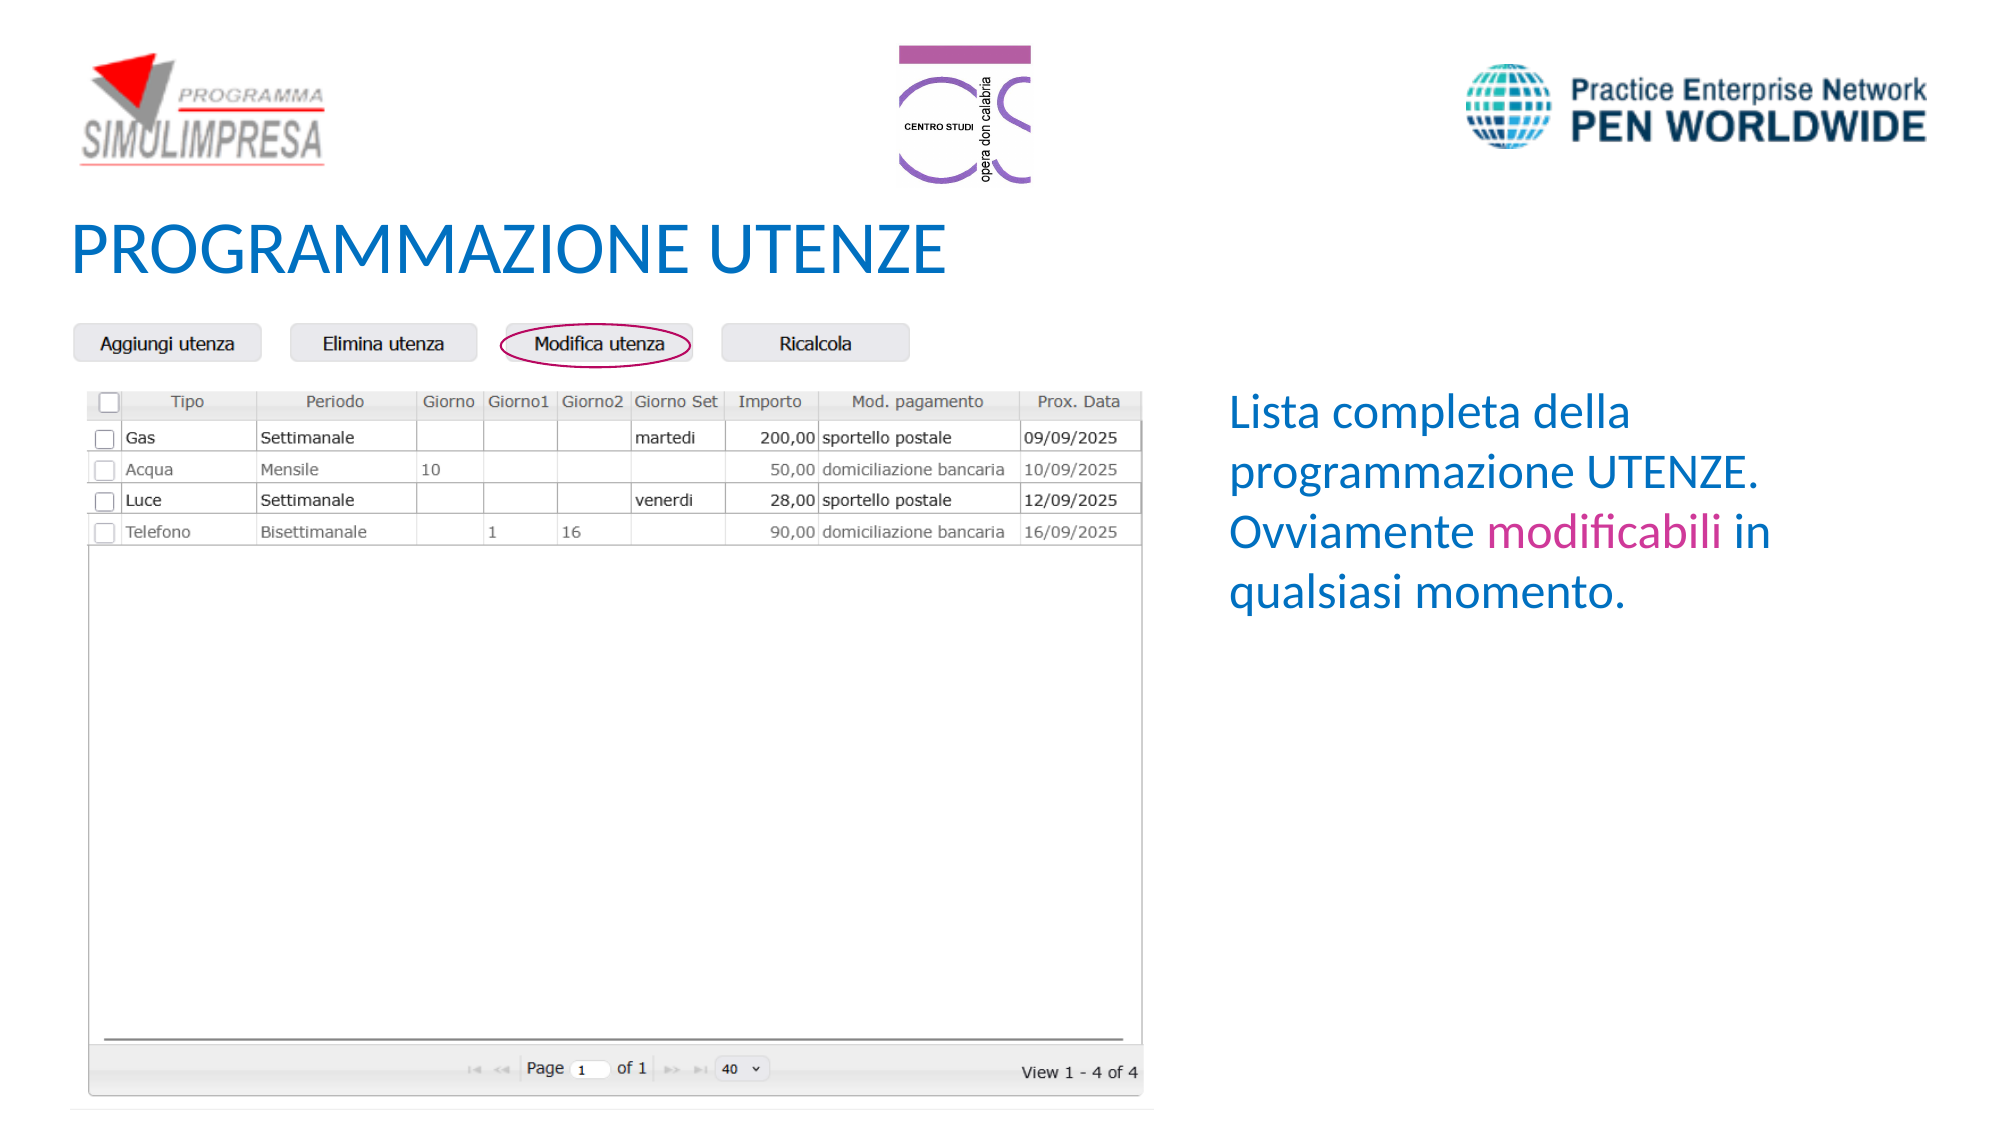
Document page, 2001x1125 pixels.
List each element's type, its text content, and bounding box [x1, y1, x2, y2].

picture [1466, 64, 1927, 149]
picture [70, 313, 1154, 1110]
text_box Lista completa della programmazione UTENZE. Ovviamente modificabili in qualsiasi momento. [1214, 371, 1852, 627]
picture [76, 50, 336, 168]
picture [896, 42, 1034, 188]
subtitle PROGRAMMAZIONE UTENZE [55, 201, 1927, 319]
